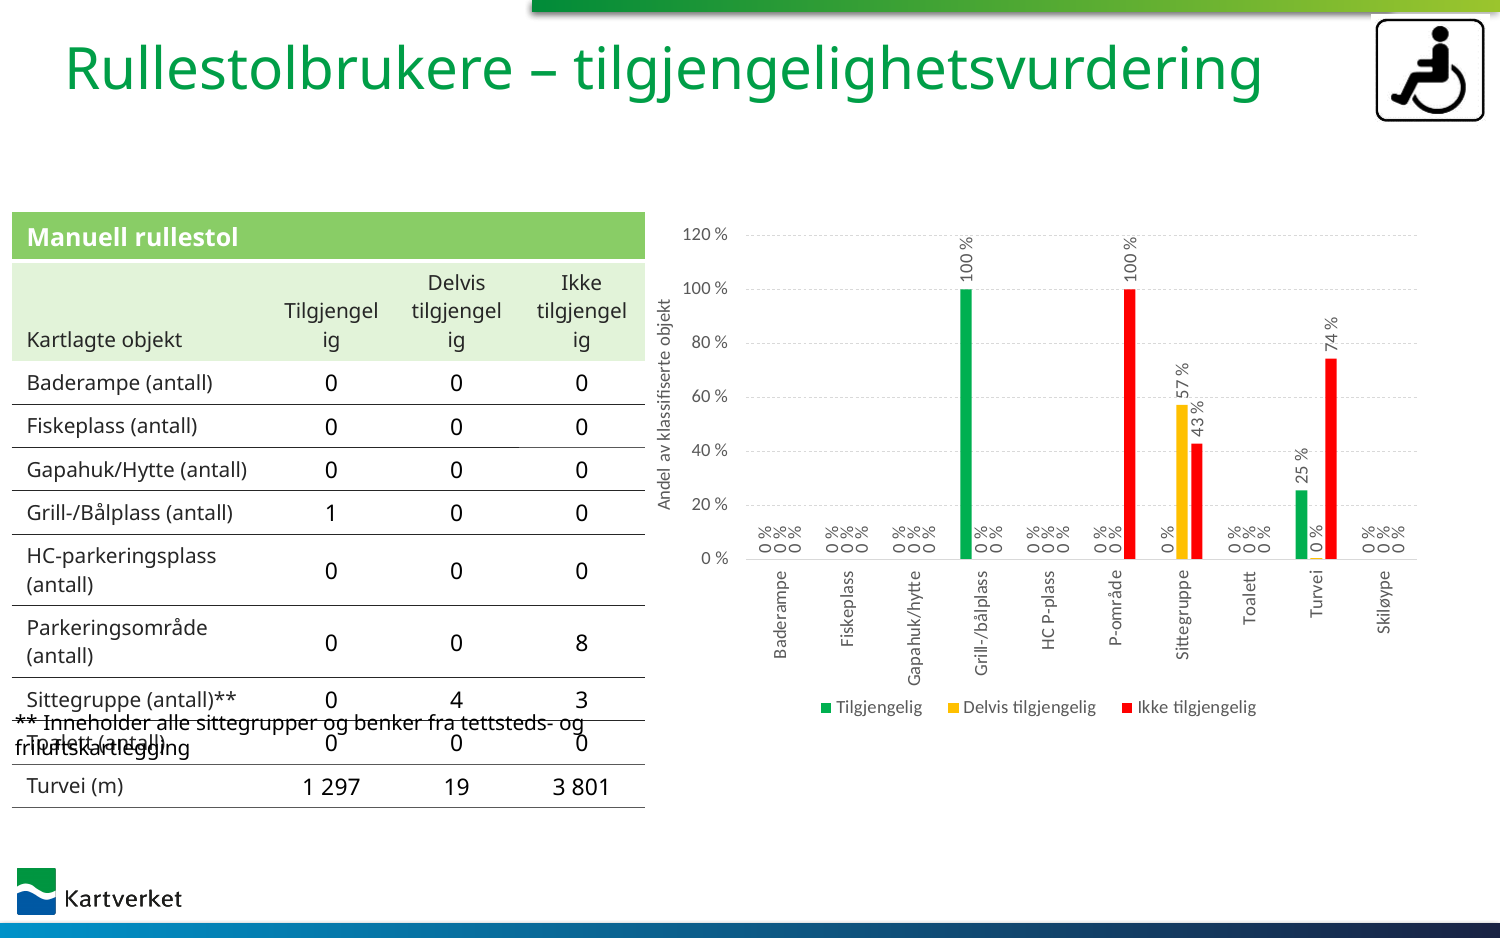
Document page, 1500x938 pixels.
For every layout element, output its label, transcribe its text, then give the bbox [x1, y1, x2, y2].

table_cell Delvis tilgjengelig [394, 263, 519, 361]
table_cell 0 [519, 405, 638, 447]
table_cell 0 [519, 361, 638, 404]
table_cell 0 [269, 678, 394, 702]
table_cell HC-parkeringsplass (antall) [12, 535, 269, 605]
table_cell 3 [519, 678, 638, 702]
table_cell 8 [519, 606, 638, 677]
table_cell 0 [269, 448, 394, 490]
table_cell 19 [394, 768, 519, 807]
text_box ** Inneholder alle sittegrupper og benker fra tettsteds- og friluftskartlegging [0, 702, 745, 768]
table_cell 0 [394, 606, 519, 677]
table_cell 0 [394, 535, 519, 605]
table_cell Baderampe (antall) [12, 361, 269, 404]
picture [643, 218, 1427, 728]
picture [1371, 13, 1491, 127]
table_cell 0 [394, 448, 519, 490]
table_cell Turvei (m) [12, 768, 269, 807]
table_cell Ikke tilgjengelig [519, 263, 638, 361]
table_cell 0 [519, 535, 638, 605]
table_cell Parkeringsområde (antall) [12, 606, 269, 677]
table_cell 0 [269, 361, 394, 404]
table_cell 0 [394, 361, 519, 404]
table_cell 0 [269, 535, 394, 605]
table_cell Tilgjengelig [269, 263, 394, 361]
table_cell 0 [519, 448, 638, 490]
text_box Rullestolbrukere – tilgjengelighetsvurdering [49, 12, 1372, 109]
table_cell 1 [269, 491, 394, 534]
table_cell Grill-/Bålplass (antall) [12, 491, 269, 534]
table_cell 0 [394, 405, 519, 447]
table_cell Fiskeplass (antall) [12, 405, 269, 447]
table_cell Kartlagte objekt [12, 263, 269, 361]
table_cell 0 [269, 606, 394, 677]
table_cell 0 [394, 491, 519, 534]
table_header Manuell rullestol [12, 212, 645, 259]
table_cell 1 297 [269, 768, 394, 807]
table_cell Sittegruppe (antall)** [12, 678, 269, 702]
table_cell 3 801 [519, 768, 645, 807]
table_cell Gapahuk/Hytte (antall) [12, 448, 269, 490]
table_cell 0 [519, 491, 638, 534]
table_cell 0 [269, 405, 394, 447]
table_cell 4 [394, 678, 519, 702]
